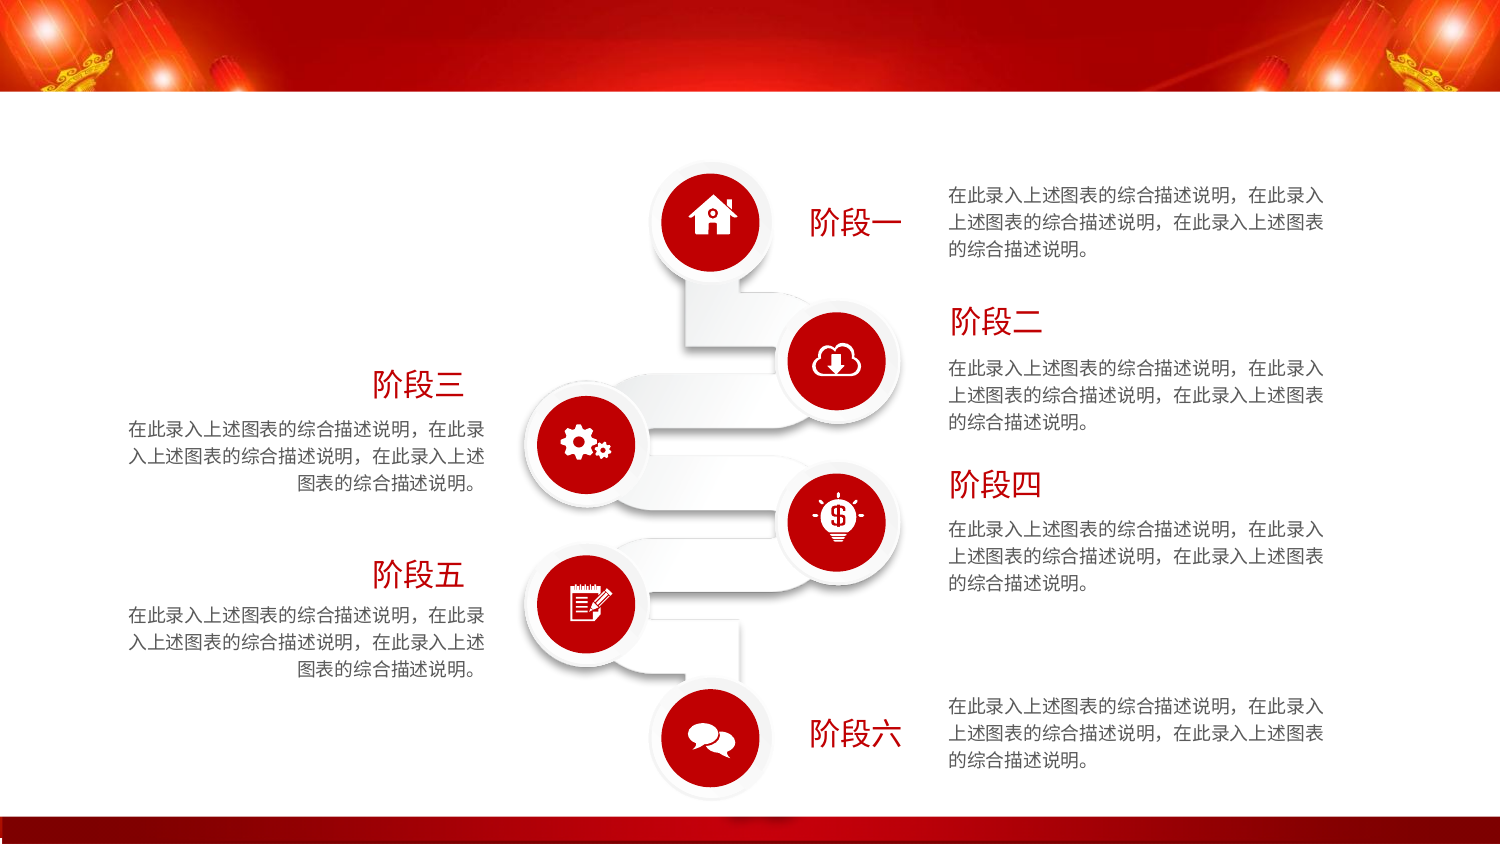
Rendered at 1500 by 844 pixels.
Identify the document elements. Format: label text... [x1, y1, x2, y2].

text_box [560, 424, 612, 460]
text_box 阶段二 [955, 296, 1056, 346]
picture [0, 146, 1500, 844]
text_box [648, 159, 775, 286]
text_box 在此录入上述图表的综合描述说明，在此录入上述图表的综合描述说明，在此录入上述图表的综合描述说明。 [112, 407, 467, 500]
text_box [812, 491, 865, 542]
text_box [524, 381, 651, 508]
text_box 在此录入上述图表的综合描述说明，在此录入上述图表的综合描述说明，在此录入上述图表的综合描述说明。 [112, 593, 467, 686]
text_box 阶段三 [361, 359, 467, 407]
text_box 在此录入上述图表的综合描述说明，在此录入上述图表的综合描述说明，在此录入上述图表的综合描述说明。 [955, 347, 1338, 439]
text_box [688, 194, 738, 235]
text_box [570, 584, 613, 622]
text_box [774, 297, 901, 424]
text_box 在此录入上述图表的综合描述说明，在此录入上述图表的综合描述说明，在此录入上述图表的综合描述说明。 [955, 173, 1338, 266]
text_box 阶段四 [955, 459, 1055, 507]
text_box 在此录入上述图表的综合描述说明，在此录入上述图表的综合描述说明，在此录入上述图表的综合描述说明。 [955, 684, 1338, 777]
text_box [687, 722, 736, 759]
text_box 在此录入上述图表的综合描述说明，在此录入上述图表的综合描述说明，在此录入上述图表的综合描述说明。 [955, 507, 1338, 600]
picture [0, 0, 1500, 91]
text_box 阶段五 [361, 550, 467, 593]
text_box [774, 459, 901, 586]
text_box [648, 674, 775, 801]
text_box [524, 540, 651, 667]
